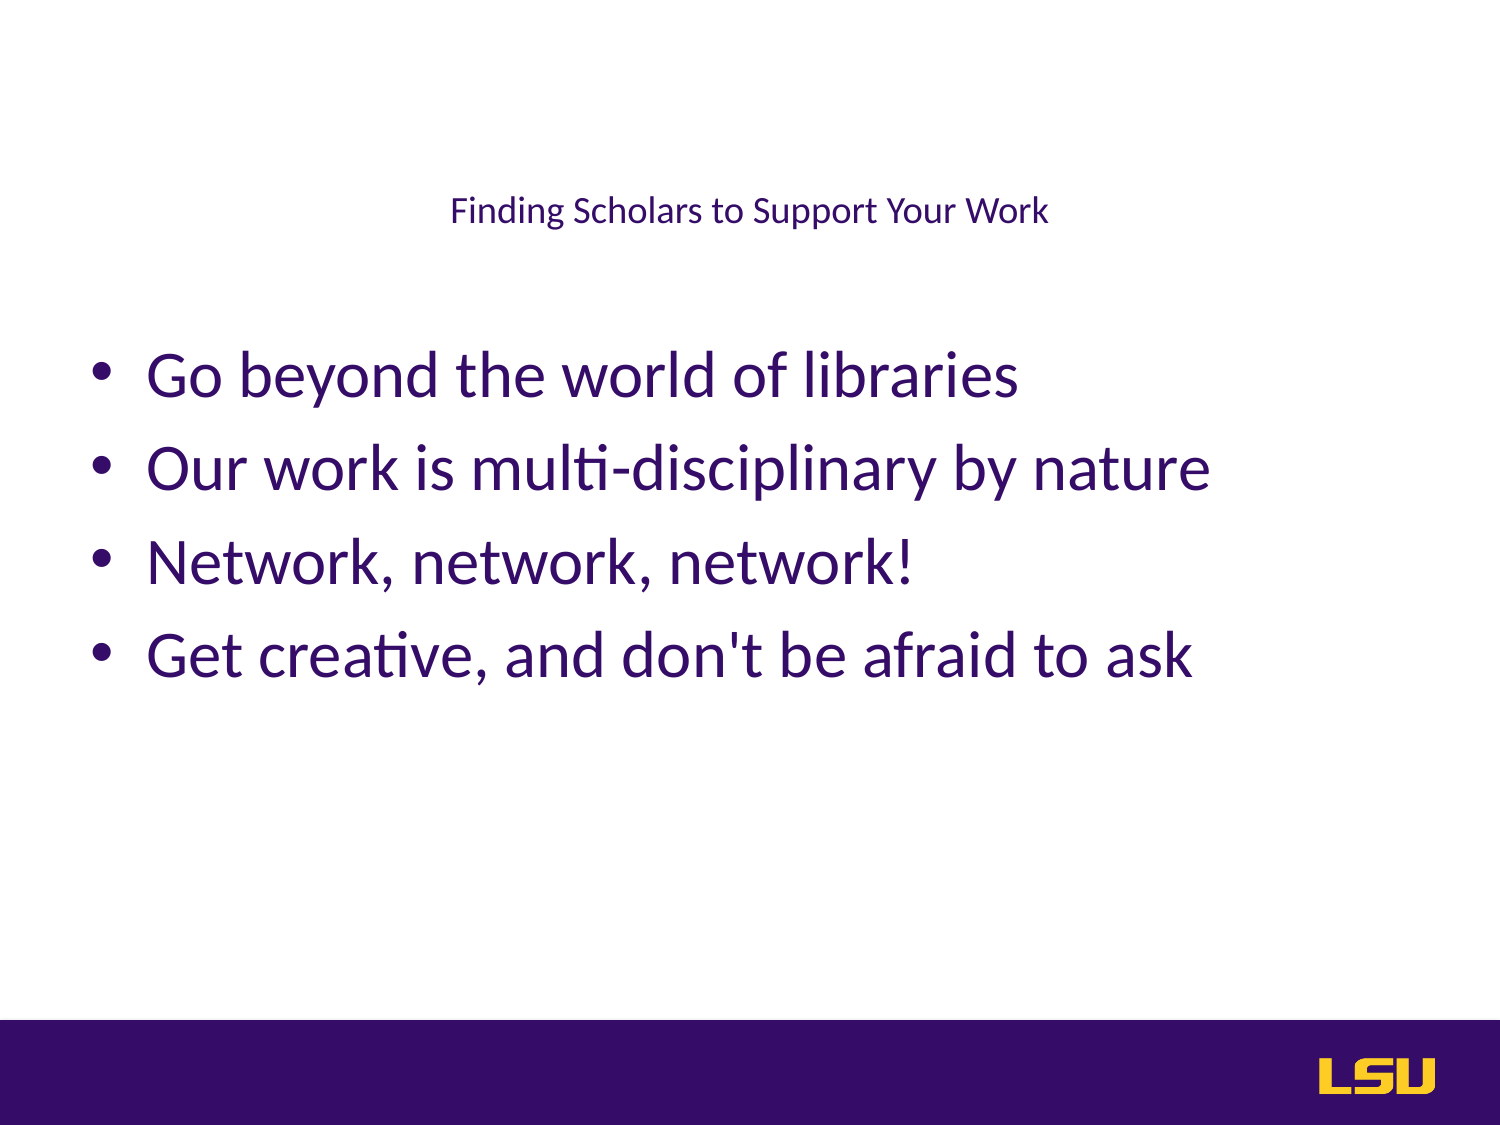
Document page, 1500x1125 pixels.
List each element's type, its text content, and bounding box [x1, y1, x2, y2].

list Go beyond the world of libraries Our work is multi-disciplinary by nature Network, network, network! Get creative, and don't be afraid to ask [75, 323, 1425, 761]
title Finding Scholars to Support Your Work​ [0, 177, 1500, 285]
